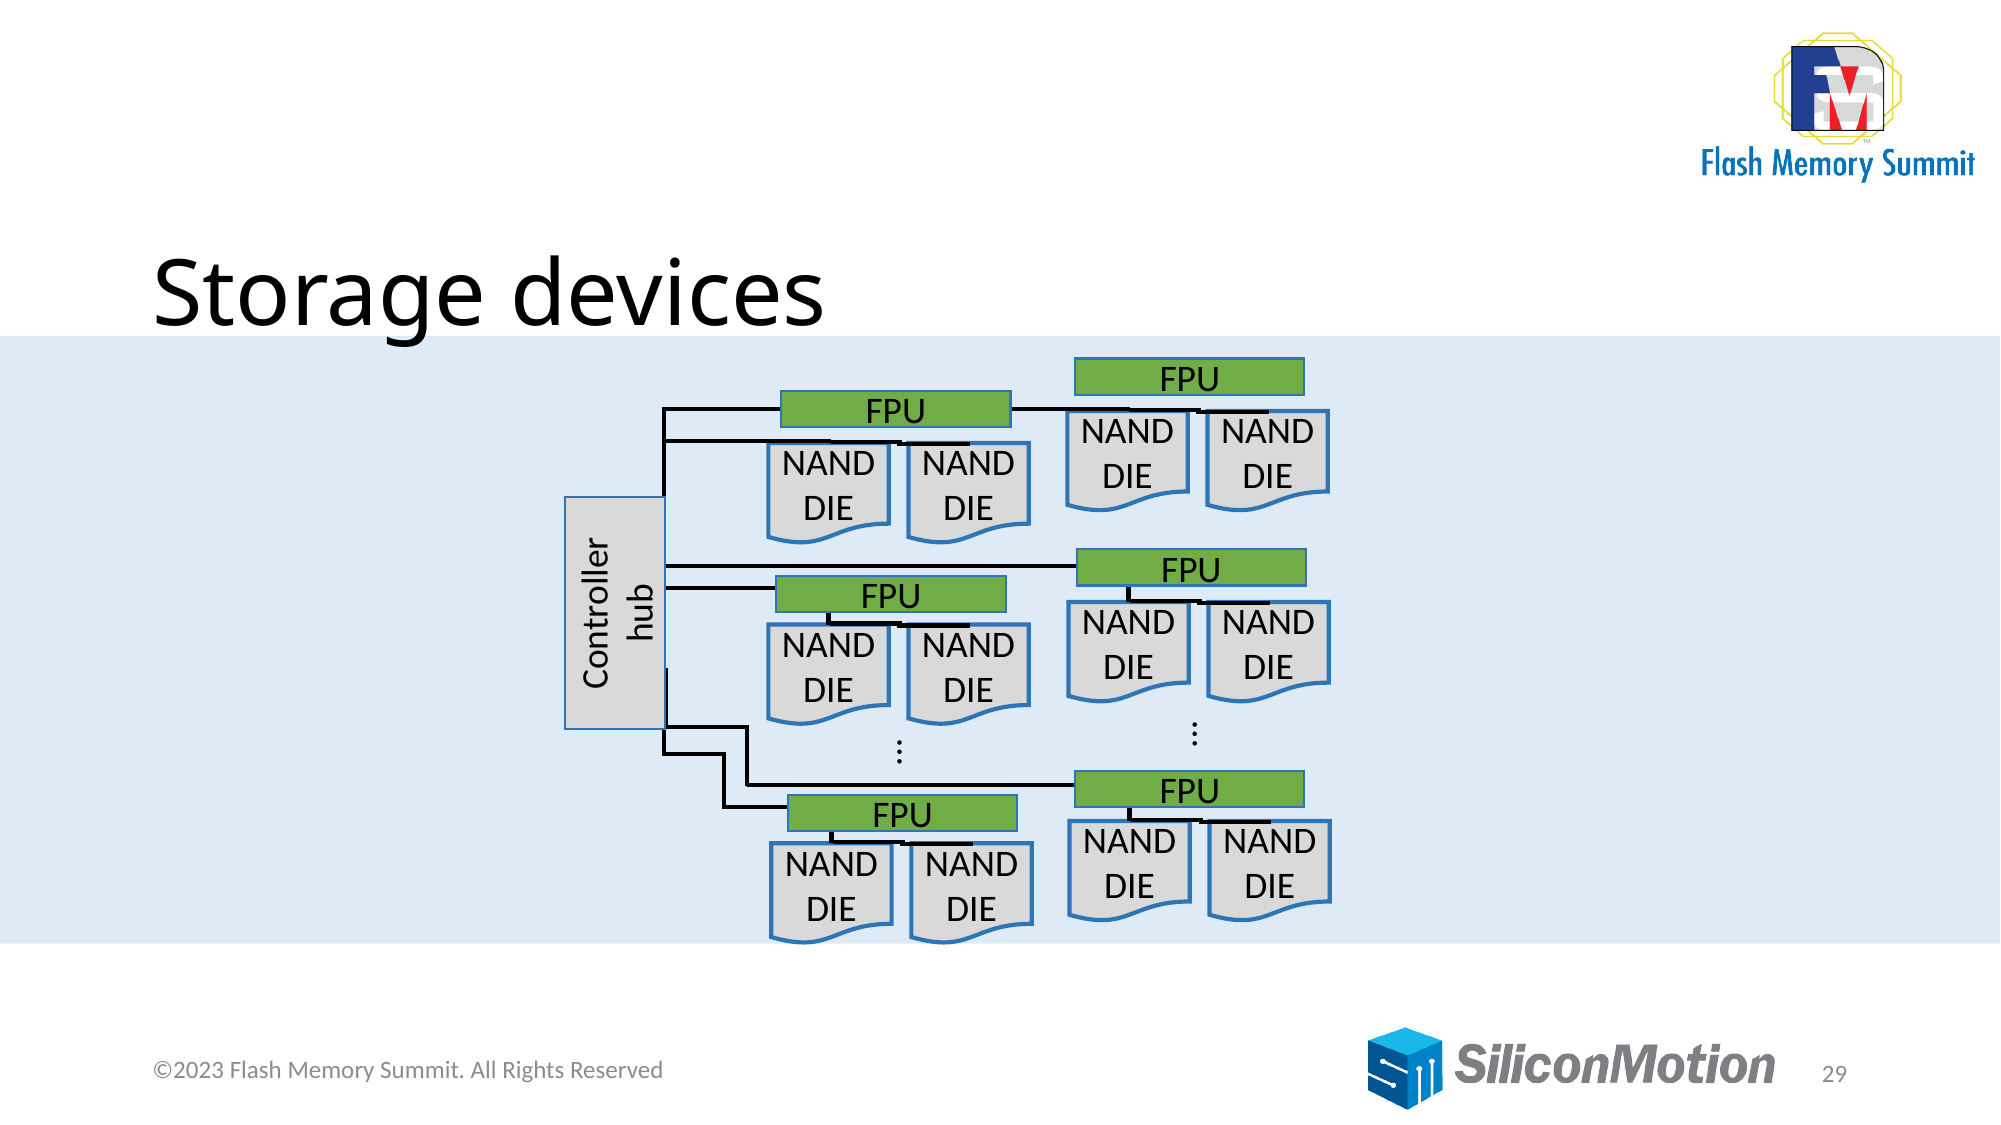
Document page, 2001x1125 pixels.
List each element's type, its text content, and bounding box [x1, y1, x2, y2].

picture [1368, 1027, 1775, 1110]
slide_number ©2023 Flash Memory Summit. All Rights Reserved [137, 1034, 731, 1103]
picture [1410, 1103, 1775, 1110]
text_box [0, 335, 794, 945]
text_box [953, 335, 2000, 945]
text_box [564, 358, 1330, 944]
slide_number 29 [1412, 1042, 1863, 1103]
title Storage devices [137, 187, 1863, 405]
picture [1702, 32, 1975, 183]
